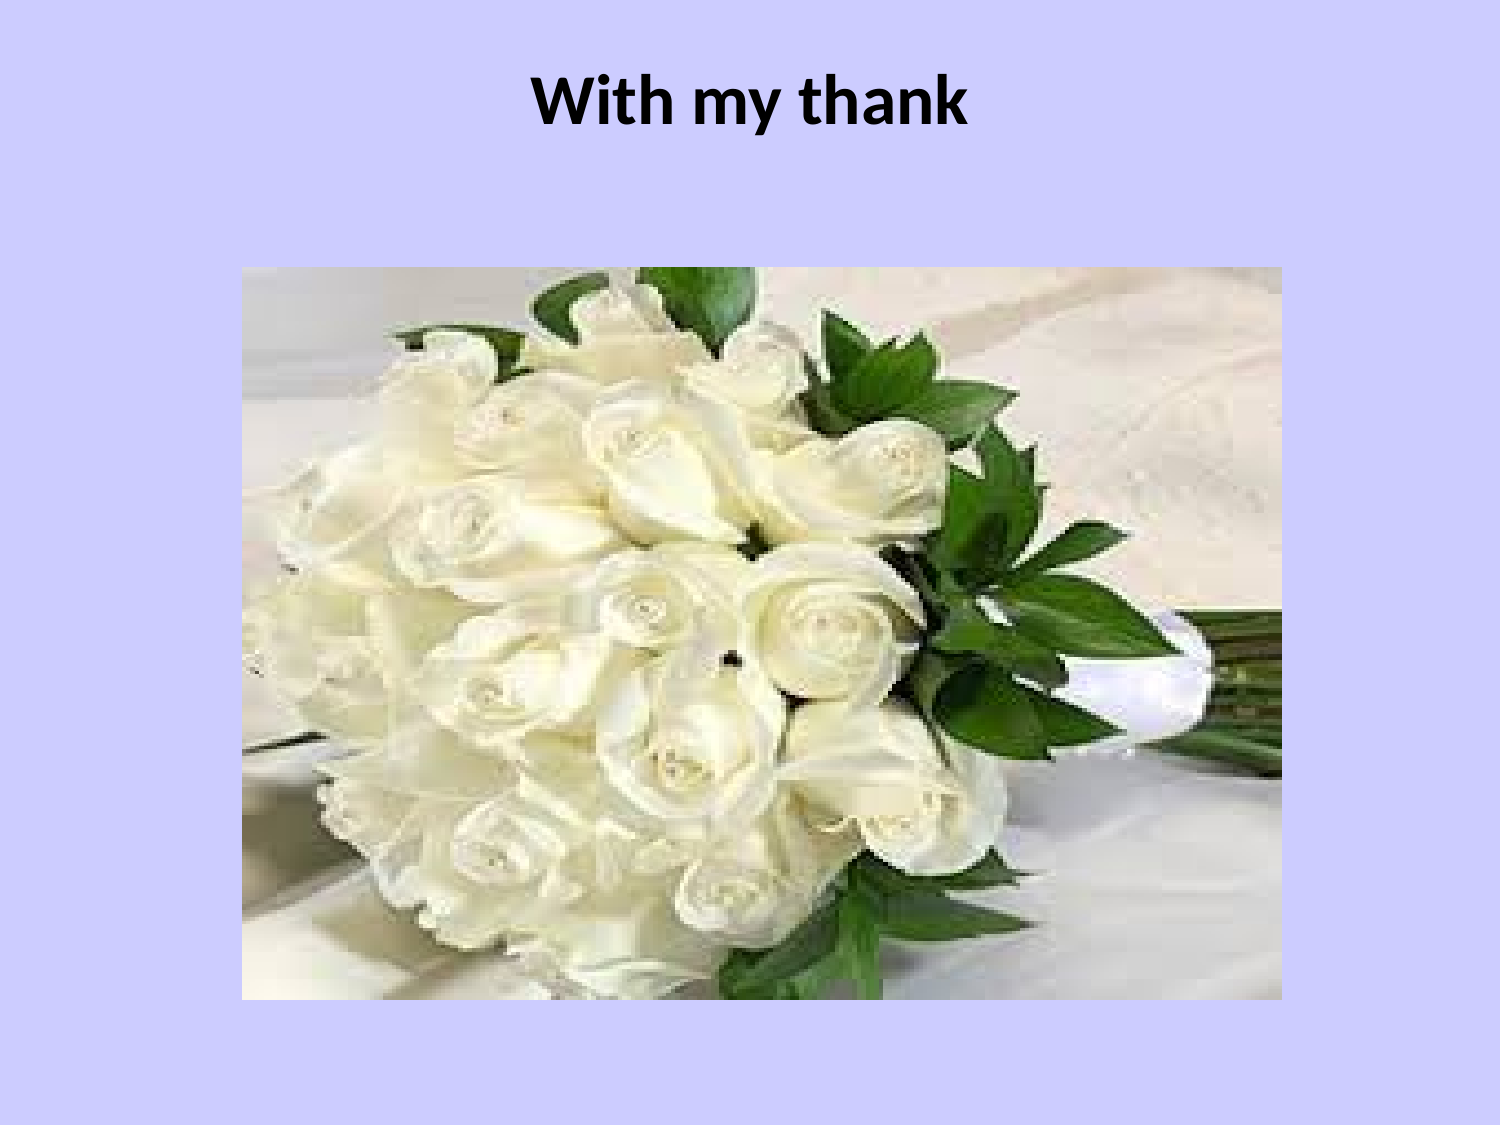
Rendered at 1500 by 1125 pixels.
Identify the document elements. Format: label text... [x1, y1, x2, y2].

title With my thank [75, 45, 1425, 233]
picture [241, 266, 1282, 1000]
